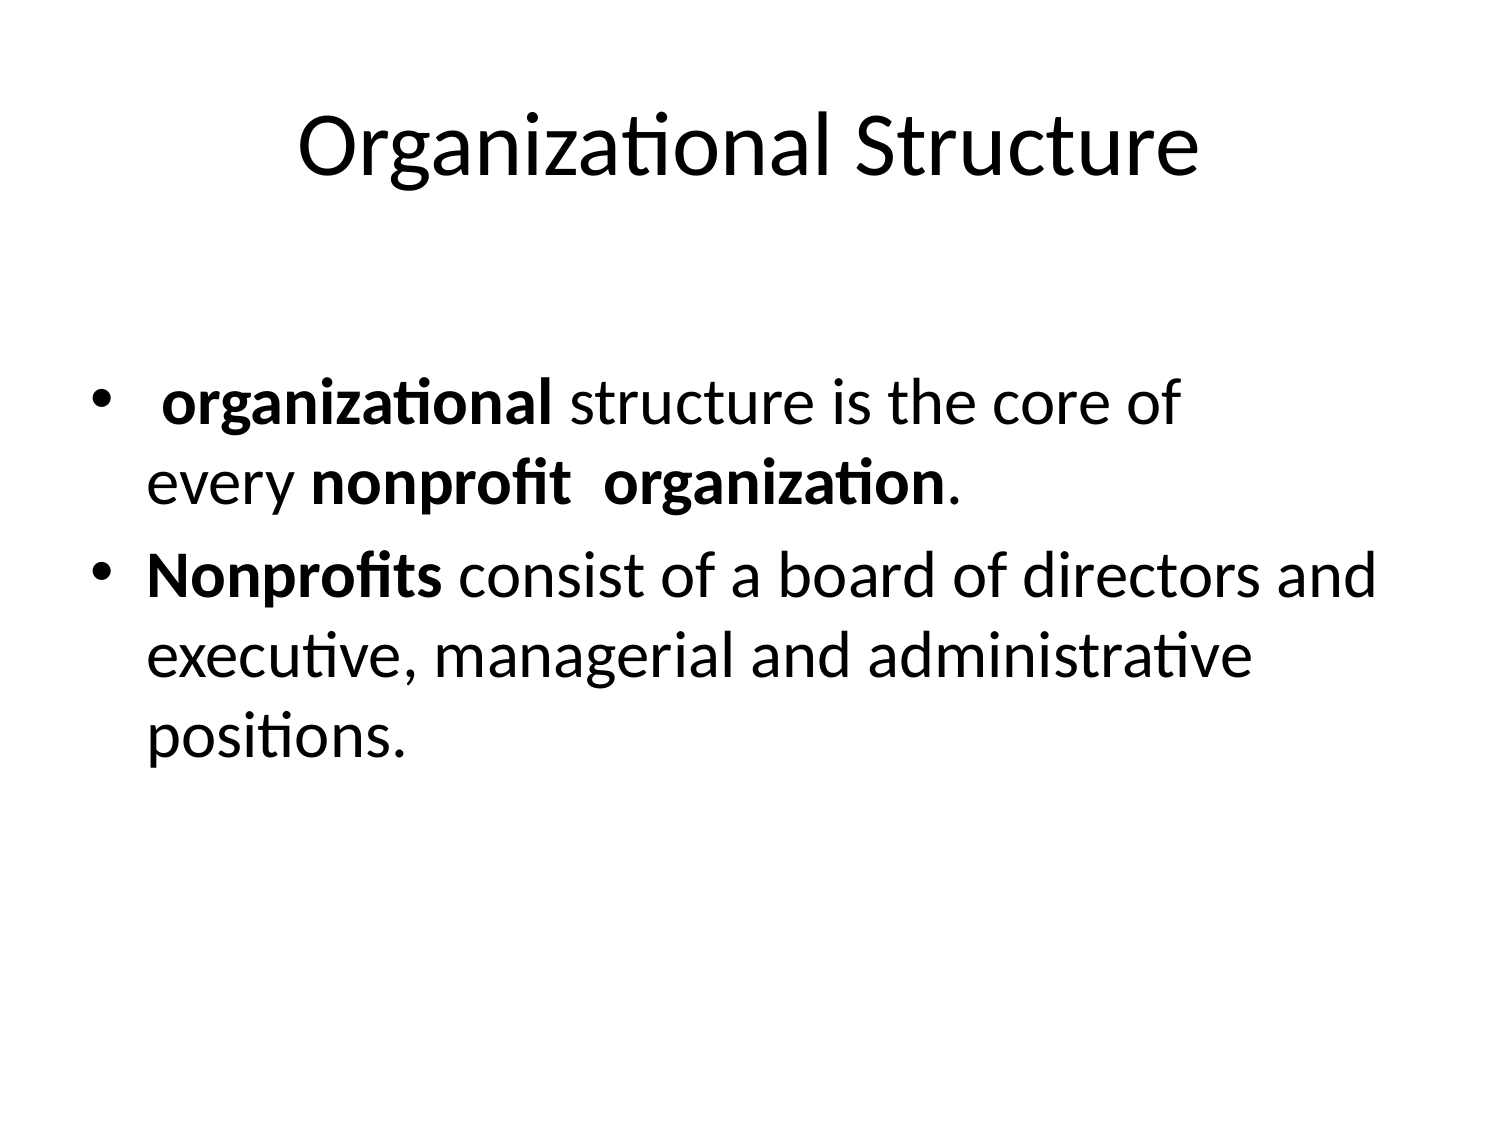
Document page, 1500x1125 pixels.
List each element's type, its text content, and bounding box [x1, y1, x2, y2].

title Organizational Structure [75, 45, 1425, 233]
list organizational structure is the core of every nonprofit organization. Nonprofits consist of a board of directors and executive, managerial and administrative positions. [75, 350, 1425, 900]
